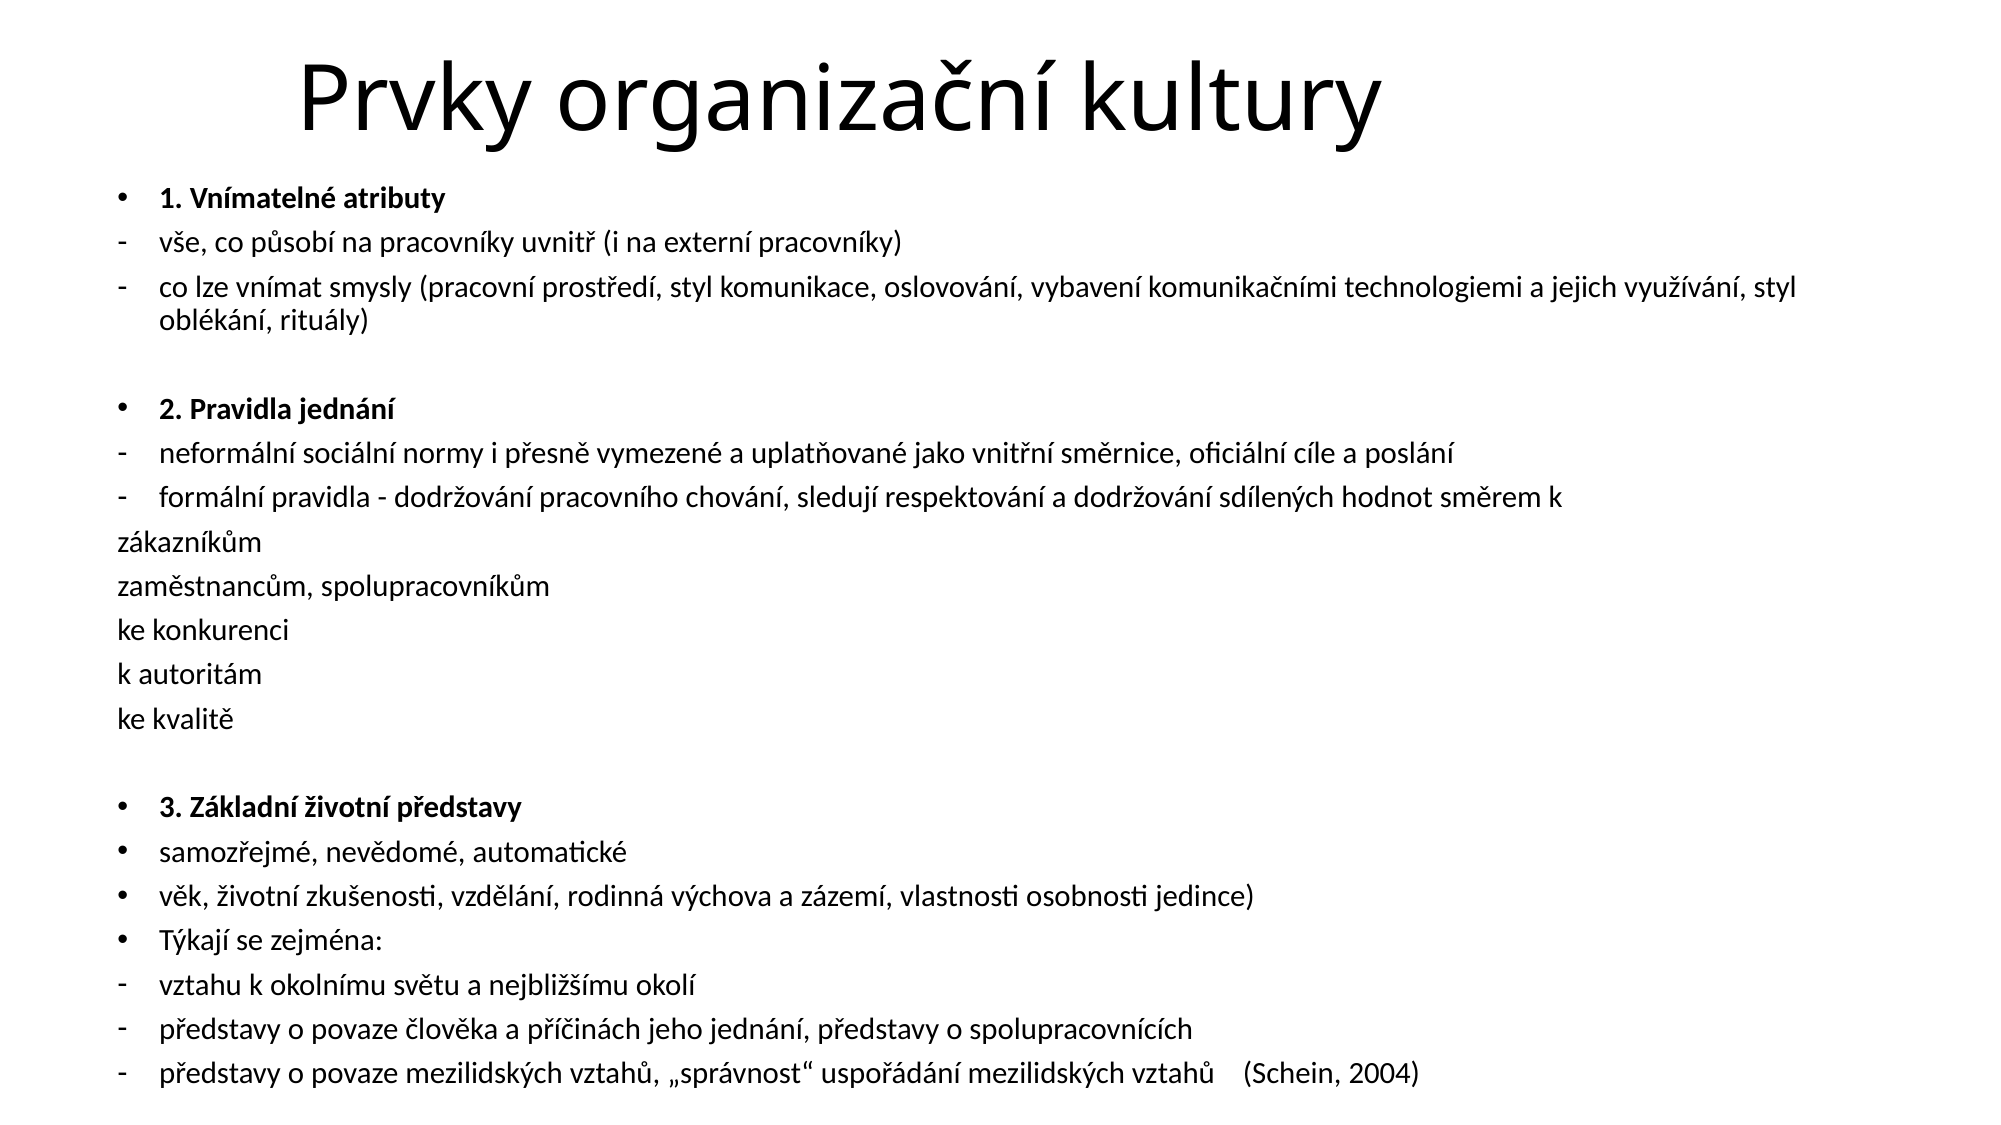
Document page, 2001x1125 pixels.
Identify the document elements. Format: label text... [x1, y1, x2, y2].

title Prvky organizační kultury [281, 26, 1576, 174]
list 1. Vnímatelné atributy vše, co působí na pracovníky uvnitř (i na externí pracovníky) co lze vnímat smysly (pracovní prostředí, styl komunikace, oslovování, vybavení komunikačními technologiemi a jejich využívání, styl oblékání, rituály) 2. Pravidla jednání neformální sociální normy i přesně vymezené a uplatňované jako vnitřní směrnice, oficiální cíle a poslání formální pravidla - dodržování pracovního chování, sledují respektování a dodržování sdílených hodnot směrem k zákazníkům zaměstnancům, spolupracovníkům ke konkurenci k autoritám ke kvalitě 3. Základní životní představy samozřejmé, nevědomé, automatické věk, životní zkušenosti, vzdělání, rodinná výchova a zázemí, vlastnosti osobnosti jedince) Týkají se zejména: vztahu k okolnímu světu a nejbližšímu okolí představy o povaze člověka a příčinách jeho jednání, představy o spolupracovnících představy o povaze mezilidských vztahů, „správnost“ uspořádání mezilidských vztahů (Schein, 2004) [102, 174, 1865, 1100]
